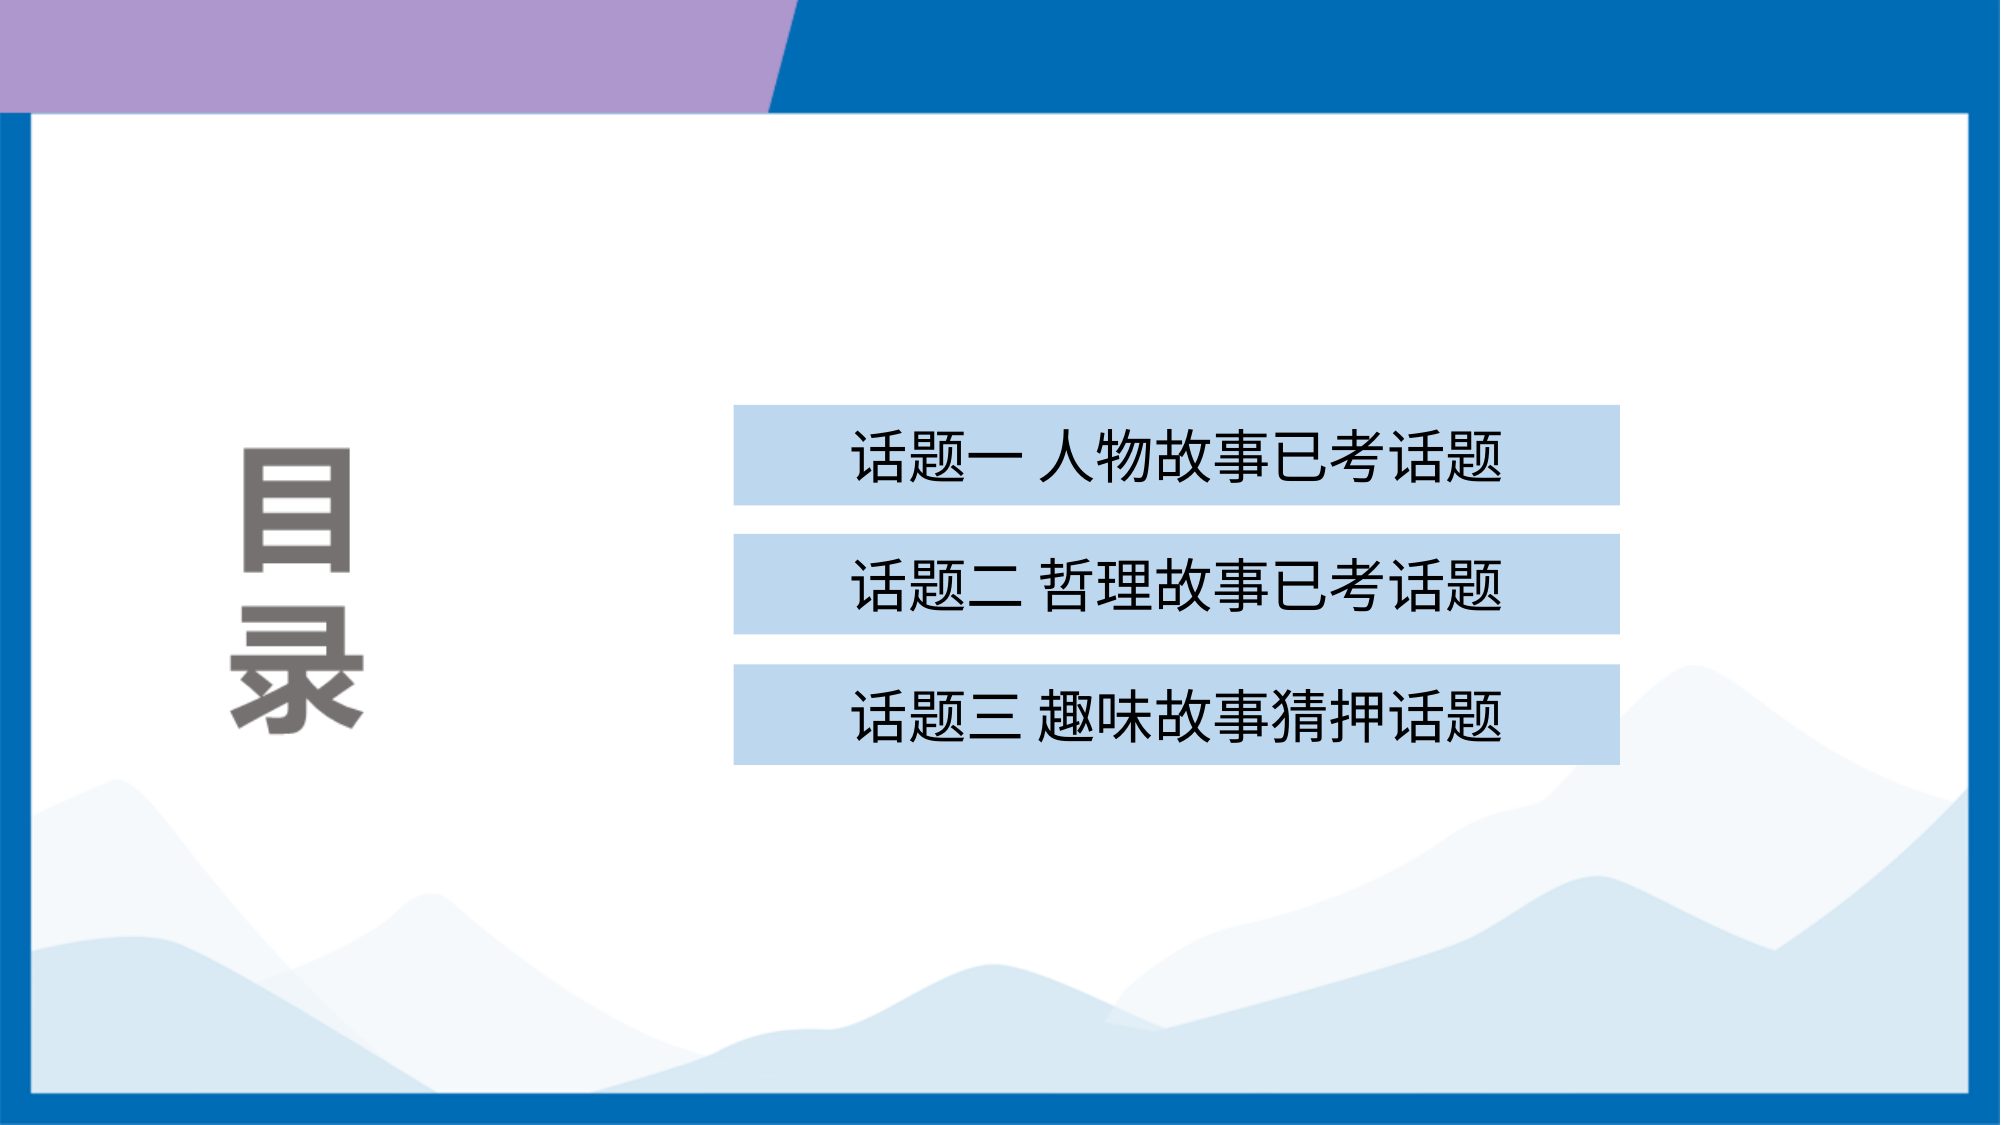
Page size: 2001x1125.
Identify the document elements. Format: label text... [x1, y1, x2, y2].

text_box 话题三 趣味故事猜押话题 [733, 664, 1620, 765]
text_box 话题一 人物故事已考话题 [733, 404, 1620, 506]
picture [0, 0, 2000, 1125]
text_box 话题二 哲理故事已考话题 [733, 533, 1620, 635]
